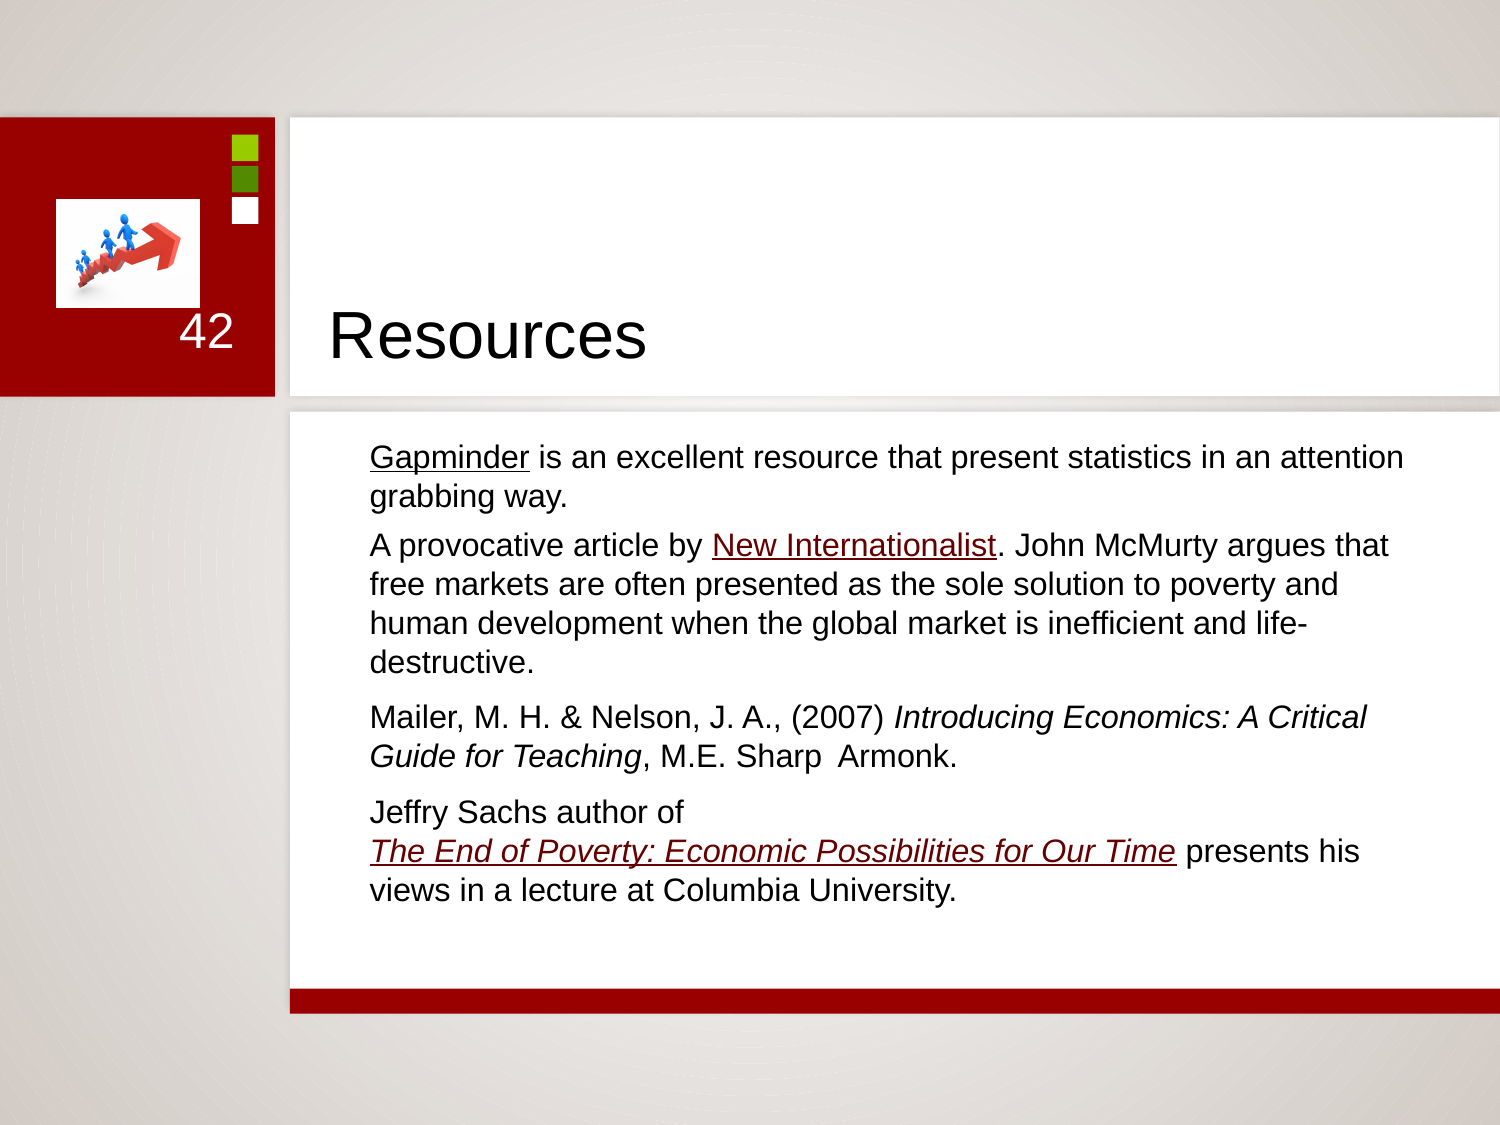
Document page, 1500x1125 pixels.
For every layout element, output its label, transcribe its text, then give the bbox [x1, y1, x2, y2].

slide_number 42 [57, 278, 250, 379]
list Gapminder is an excellent resource that present statistics in an attention grabbing way. A provocative article by New Internationalist. John McMurty argues that free markets are often presented as the sole solution to poverty and human development when the global market is inefficient and life-destructive. Mailer, M. H. & Nelson, J. A., (2007) Introducing Economics: A Critical Guide for Teaching, M.E. Sharp Armonk. Jeffry Sachs author of The End of Poverty: Economic Possibilities for Our Time presents his views in a lecture at Columbia University. [313, 428, 1452, 972]
title Resources [313, 151, 1452, 380]
picture [56, 199, 201, 308]
